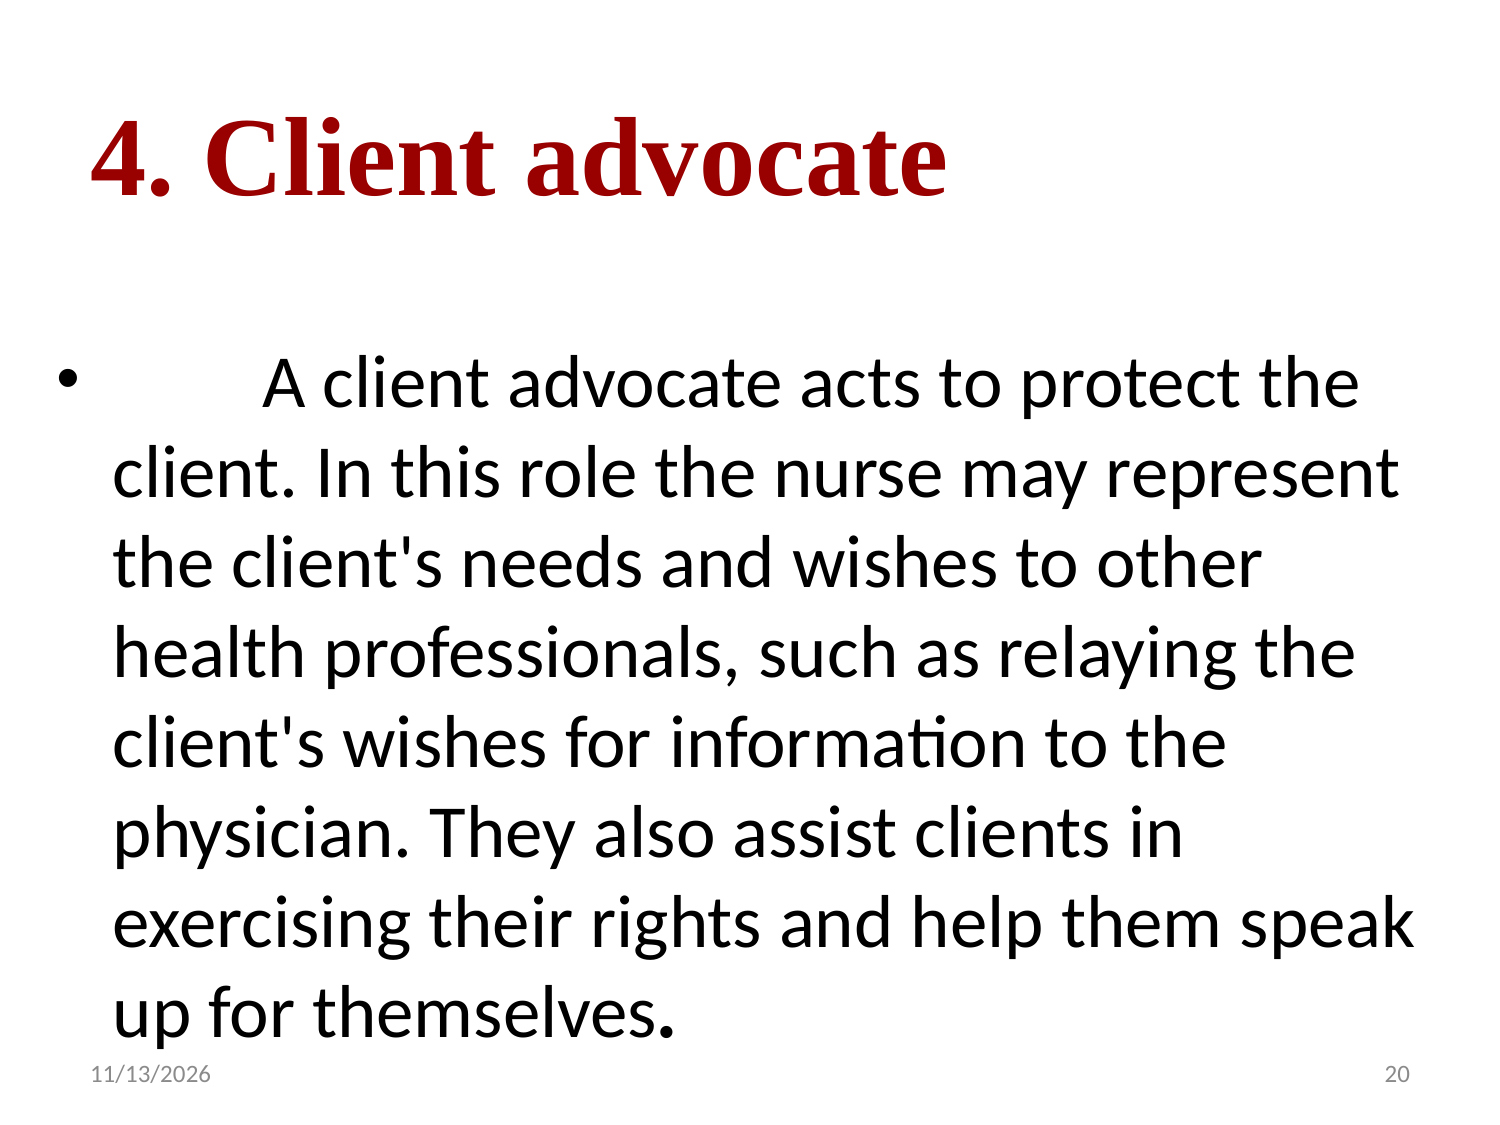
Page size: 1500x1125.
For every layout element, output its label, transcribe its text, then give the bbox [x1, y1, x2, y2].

title 4. Client advocate [75, 75, 1425, 225]
list A client advocate acts to protect the client. In this role the nurse may represent the client's needs and wishes to other health professionals, such as relaying the client's wishes for information to the physician. They also assist clients in exercising their rights and help them speak up for themselves. [41, 324, 1459, 1094]
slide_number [75, 1042, 425, 1103]
slide_number 20 [1074, 1042, 1425, 1103]
